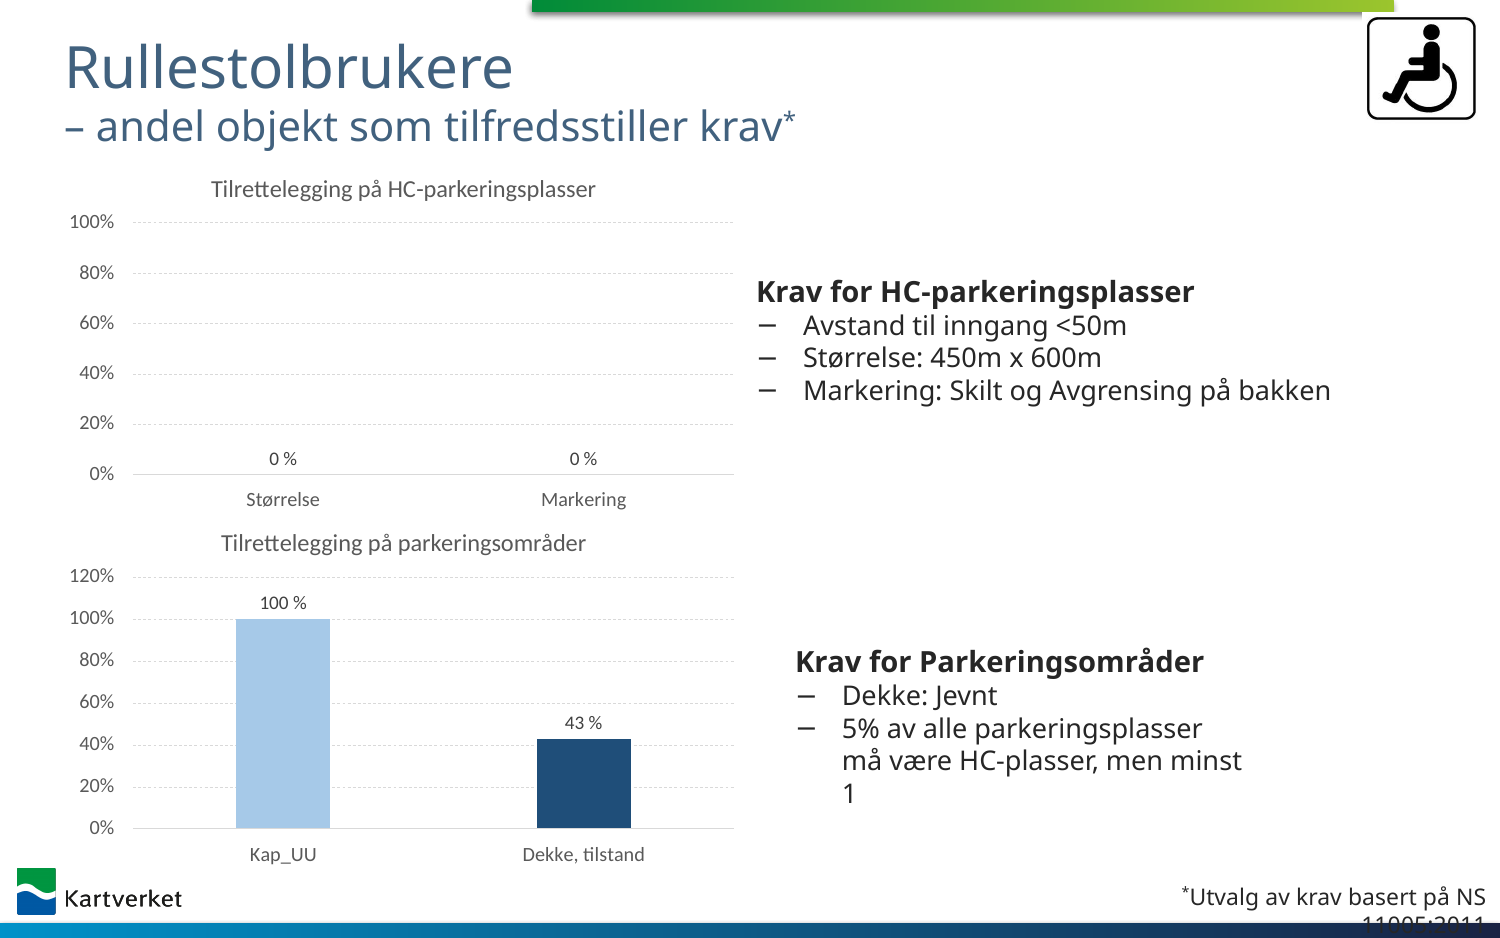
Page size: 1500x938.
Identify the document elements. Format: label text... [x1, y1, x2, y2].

picture [62, 166, 746, 519]
picture [1362, 12, 1481, 126]
picture [62, 520, 746, 874]
text_box Krav for HC-parkeringsplasser Avstand til inngang <50m Størrelse: 450m x 600m Markering: Skilt og Avgrensing på bakken [750, 265, 1346, 413]
text_box *Utvalg av krav basert på NS 11005:2011 [1068, 873, 1500, 938]
text_box Rullestolbrukere – andel objekt som tilfredsstiller krav* [49, 25, 1431, 158]
text_box Krav for Parkeringsområder Dekke: Jevnt 5% av alle parkeringsplasser må være HC-plasser, men minst 1 [780, 636, 1261, 816]
